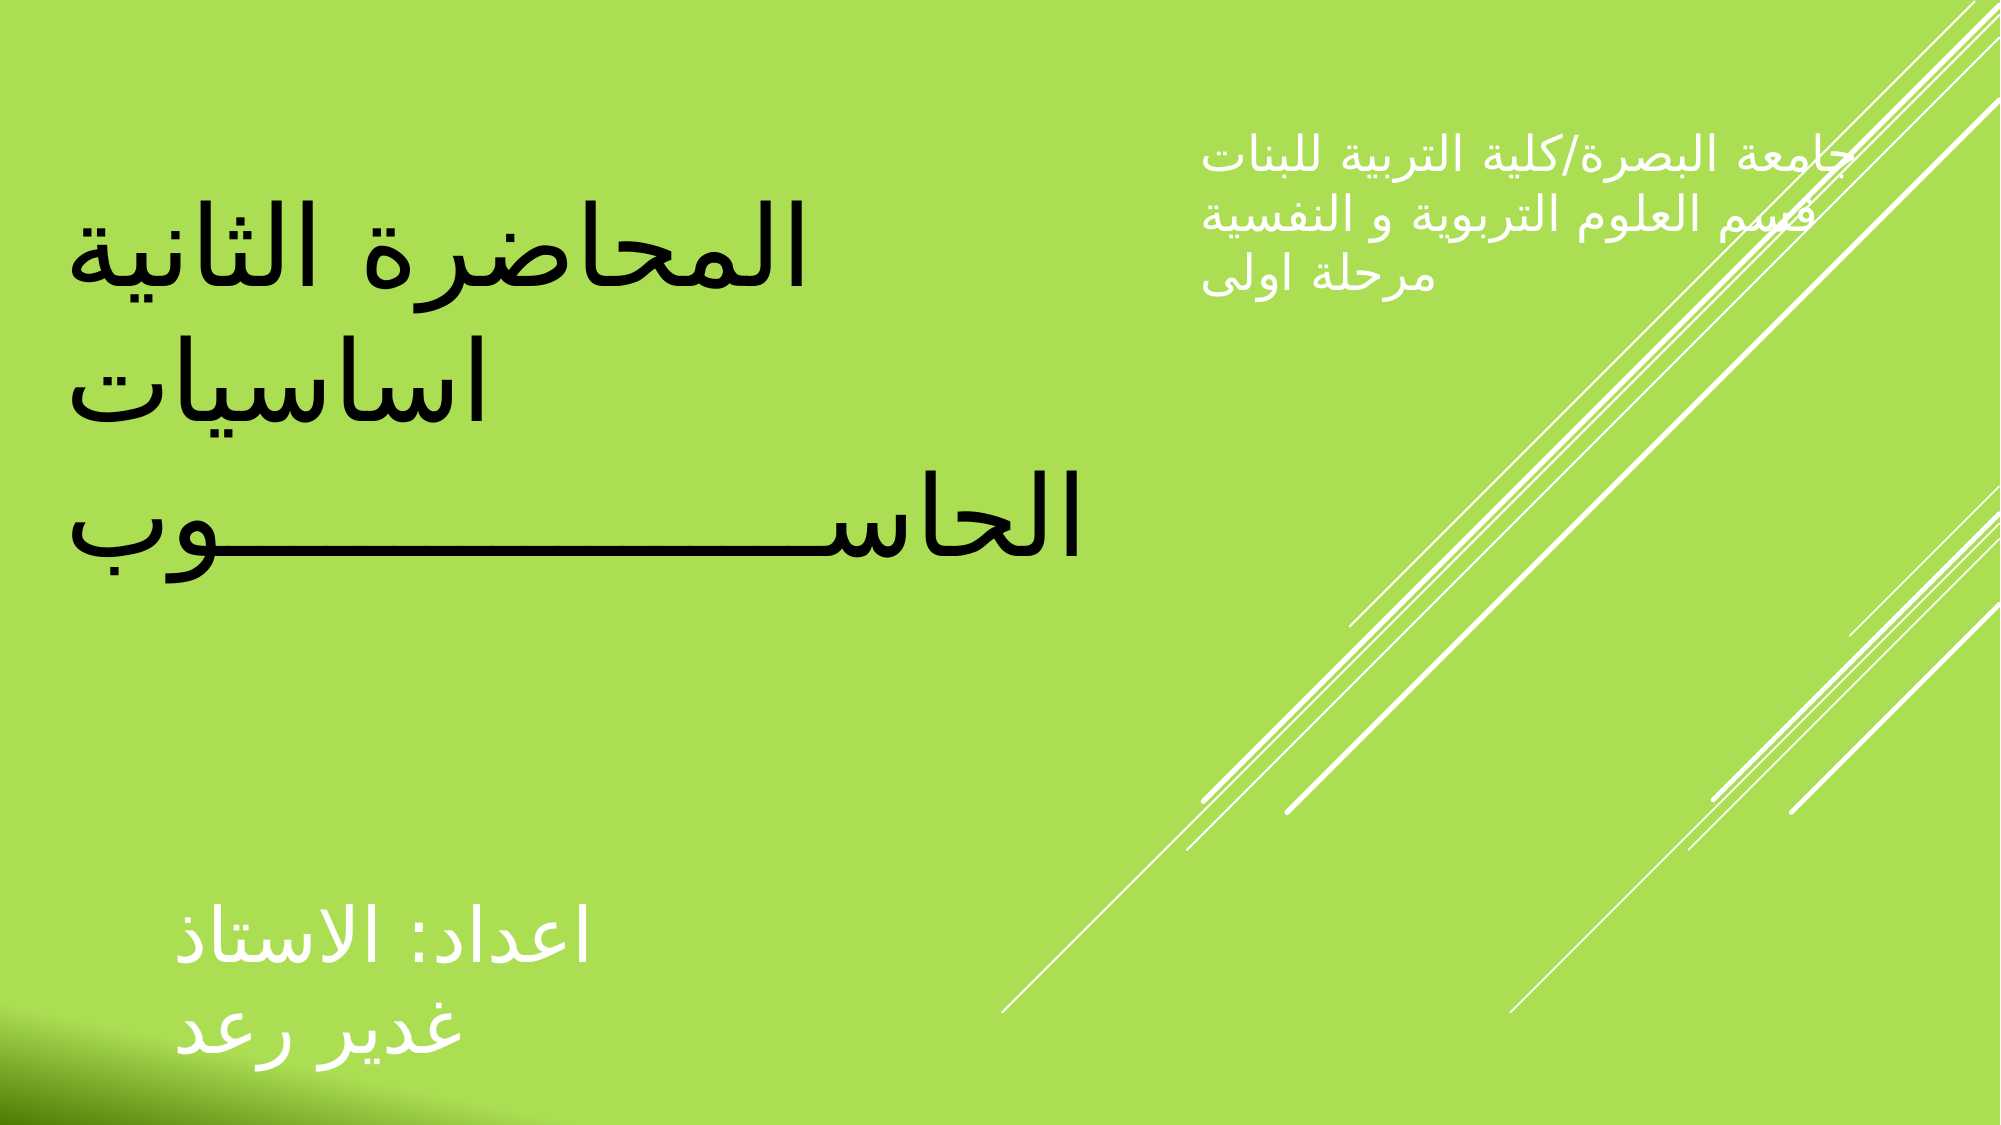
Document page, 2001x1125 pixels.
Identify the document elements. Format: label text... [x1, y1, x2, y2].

title المحاضرة الثانية اساسيات الحاســــــــــــــــــوب [50, 319, 1374, 587]
subtitle اعداد: الاستاذ غدير رعد [158, 823, 707, 1079]
text_box جامعة البصرة/كلية التربية للبنات قسم العلوم التربوية و النفسية مرحلة اولى [1185, 27, 1903, 308]
